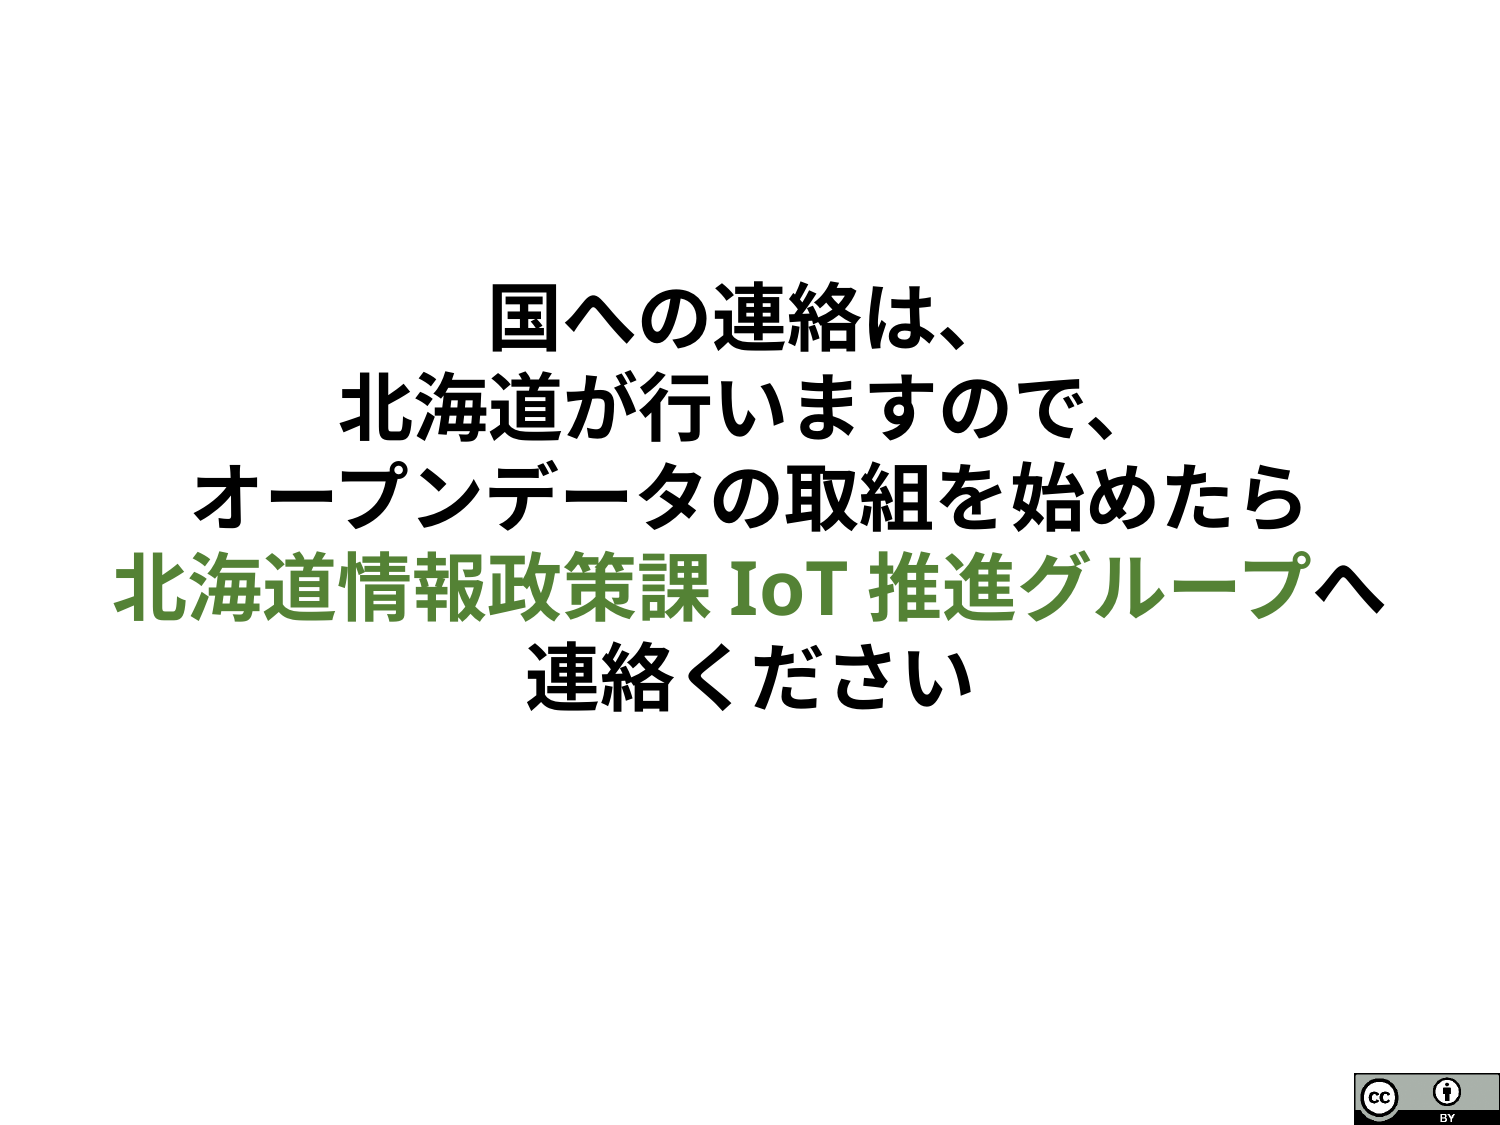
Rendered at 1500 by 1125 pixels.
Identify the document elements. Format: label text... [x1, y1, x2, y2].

text_box 国への連絡は、 北海道が行いますので、 オープンデータの取組を始めたら 北海道情報政策課IoT推進グループへ 連絡ください [0, 262, 1500, 728]
picture [1354, 1073, 1500, 1125]
